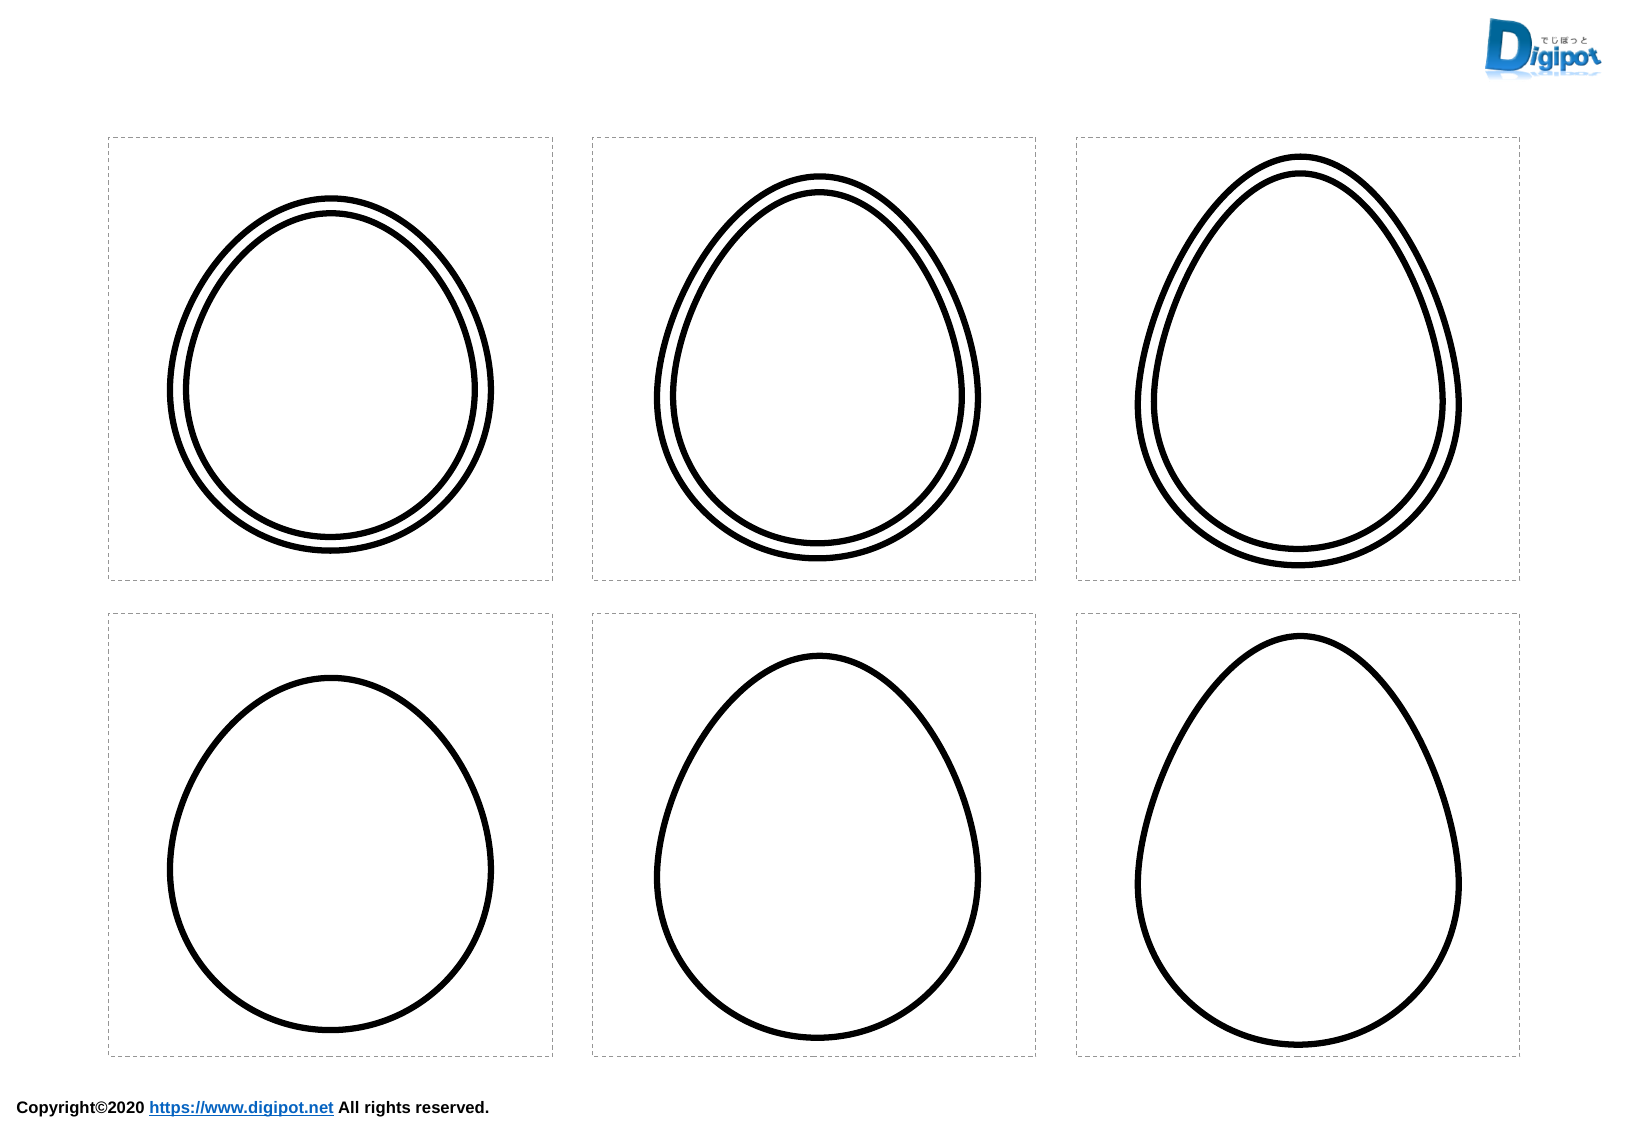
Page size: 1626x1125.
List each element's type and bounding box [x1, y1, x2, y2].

text_box [655, 654, 979, 1039]
text_box [1136, 155, 1460, 567]
text_box [168, 676, 492, 1032]
picture [1485, 18, 1602, 82]
text_box [655, 175, 979, 560]
text_box [168, 197, 492, 552]
text_box [1136, 634, 1460, 1046]
